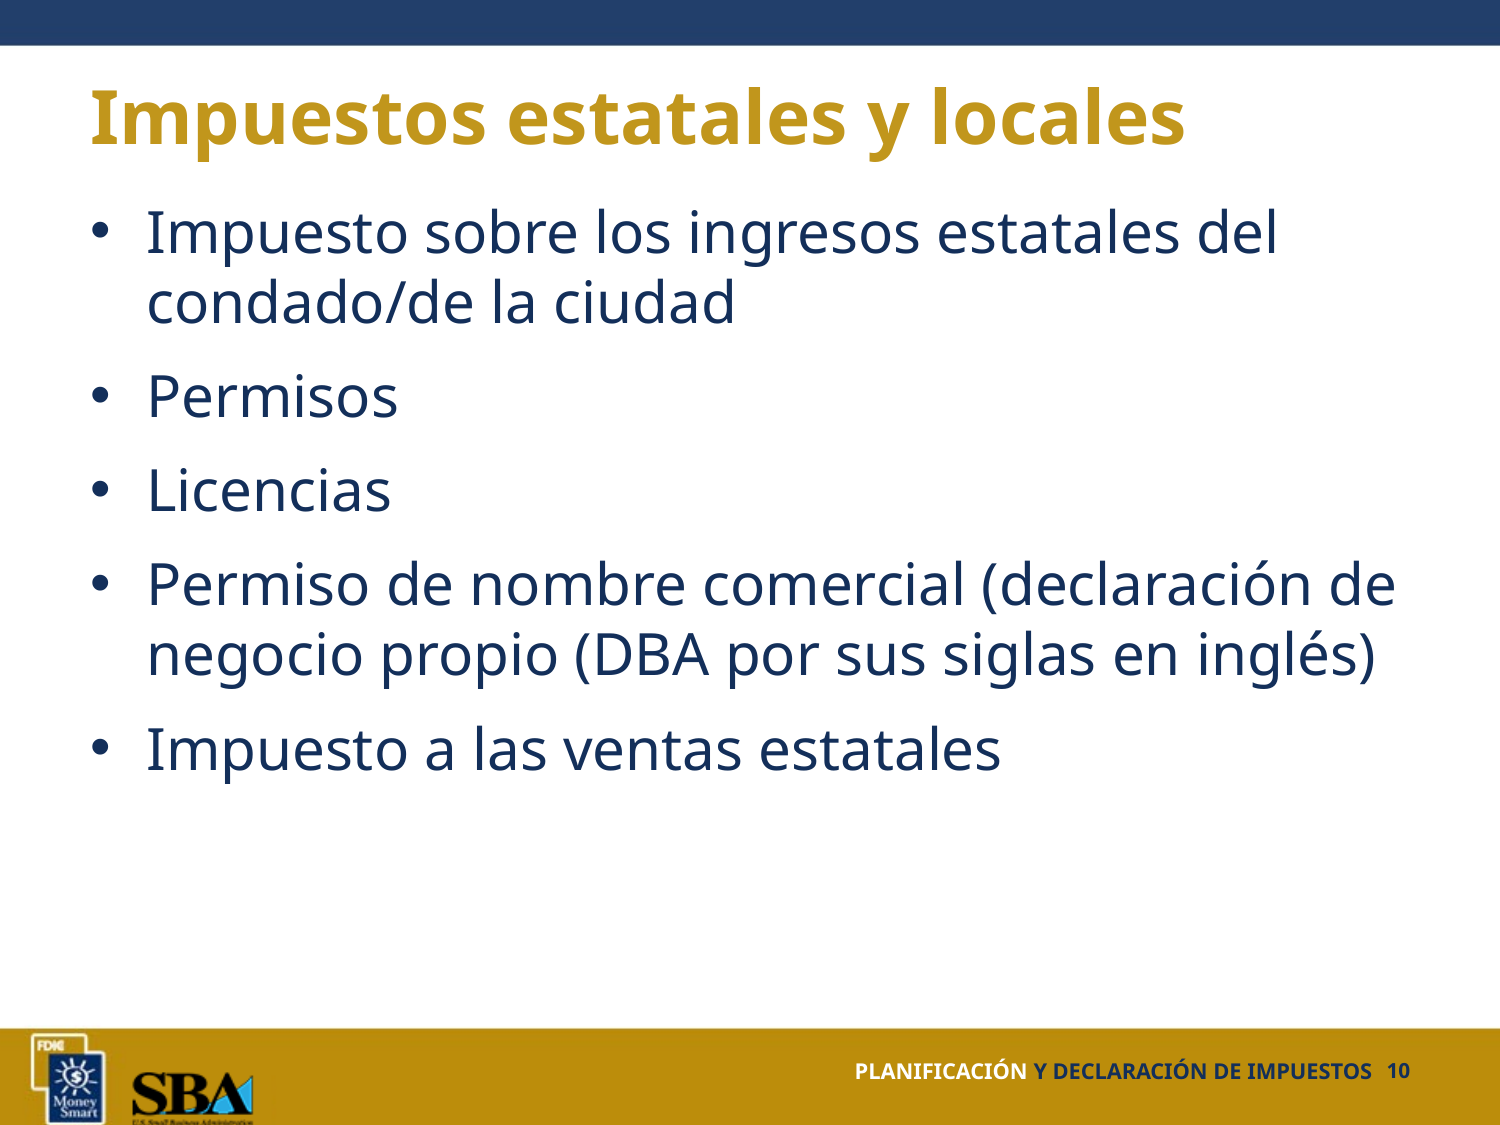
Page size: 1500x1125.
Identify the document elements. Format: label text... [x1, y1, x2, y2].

picture [0, 0, 1500, 1125]
title Impuestos estatales y locales [74, 62, 1426, 163]
list Impuesto sobre los ingresos estatales del condado/de la ciudad Permisos Licencias Permiso de nombre comercial (declaración de negocio propio (DBA por sus siglas en inglés) Impuesto a las ventas estatales [74, 187, 1426, 888]
